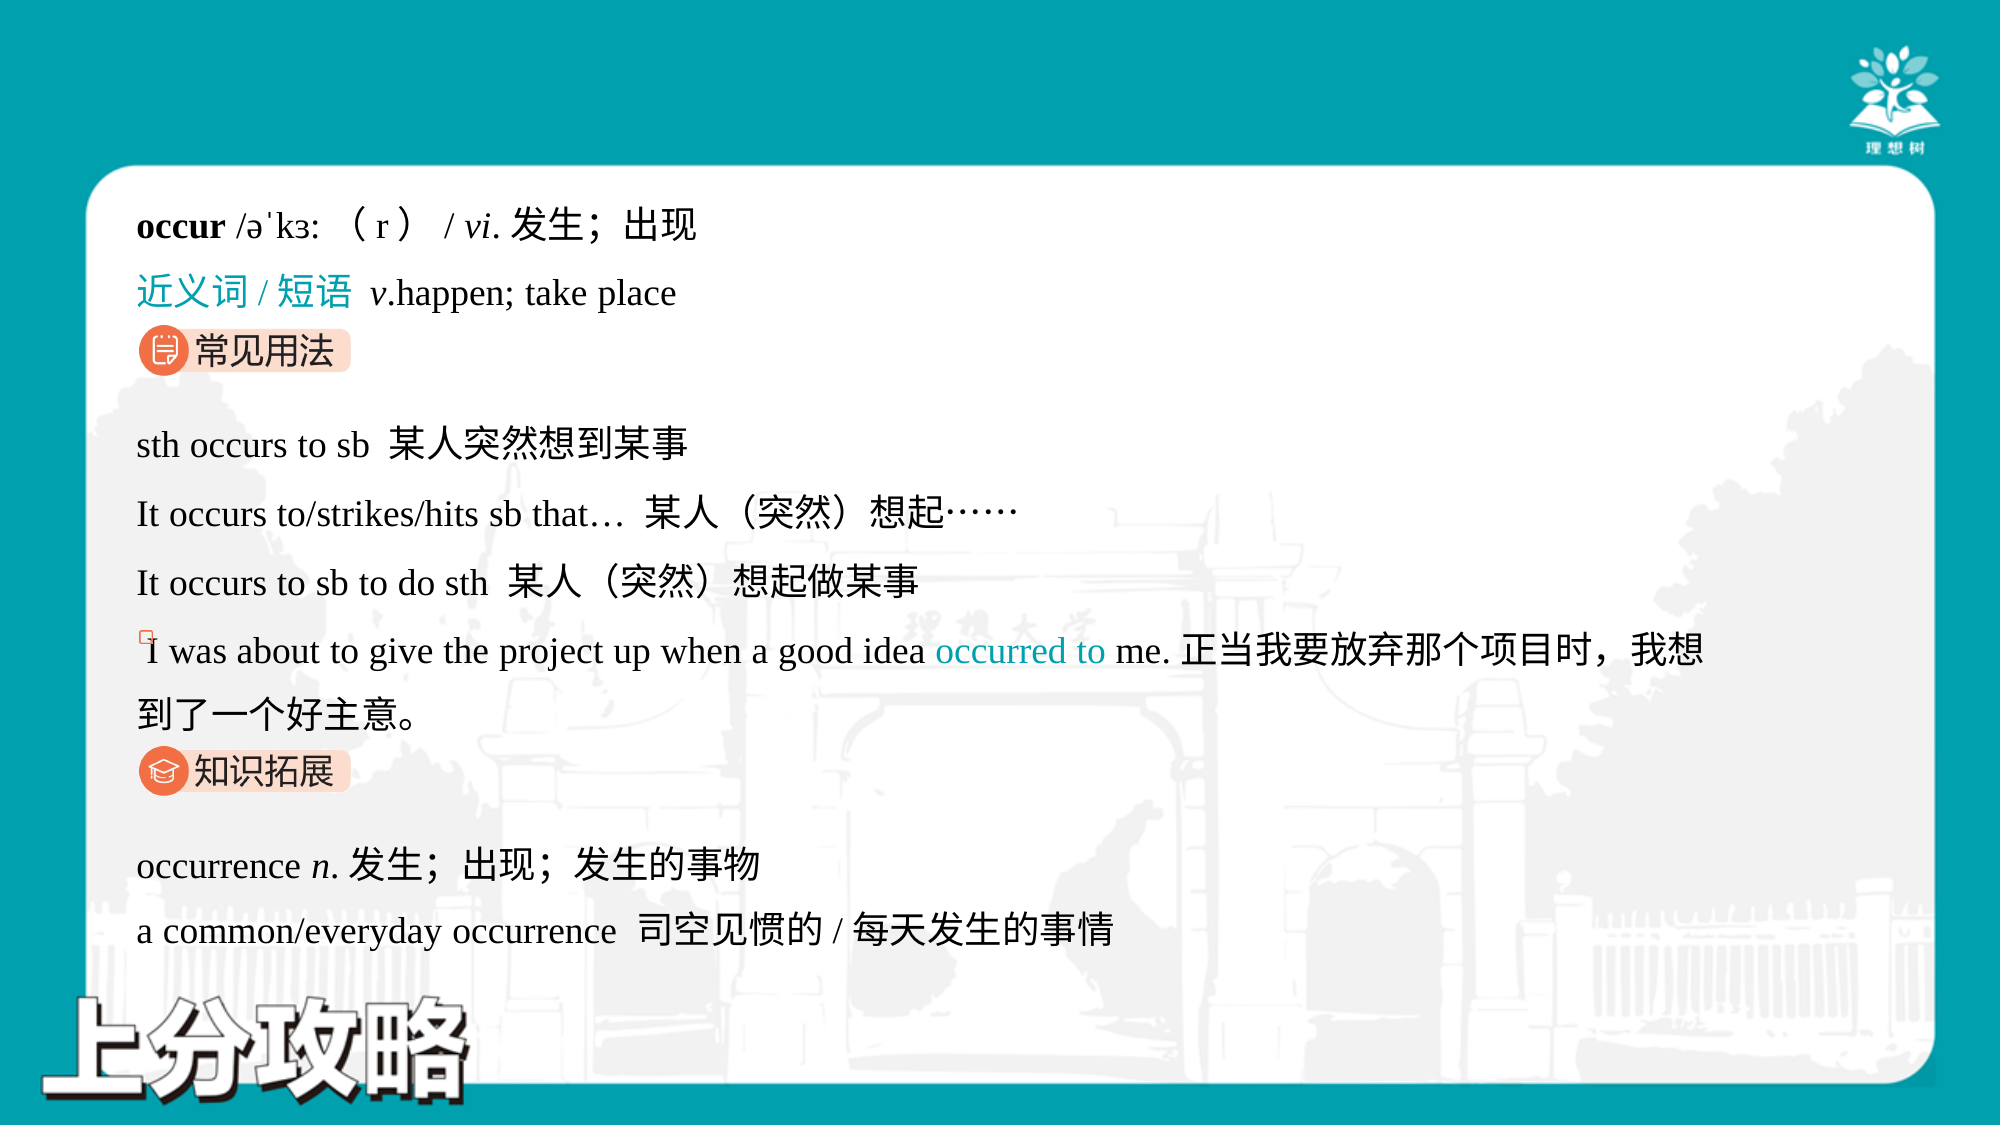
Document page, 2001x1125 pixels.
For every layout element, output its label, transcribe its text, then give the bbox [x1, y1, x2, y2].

text_box sth occurs to sb 某人突然想到某事 It occurs to/strikes/hits sb that… 某人（突然）想起…… It occurs to sb to do sth 某人（突然）想起做某事 I was about to give the project up when a good idea occurred to me.正当我要放弃那个项目时，我想 到了一个好主意。#39 [136, 396, 1865, 729]
picture [0, 0, 2000, 1125]
text_box occur /əˈkɜ:（r）/ vi.发生；出现 近义词/短语 v.happen; take place#34 [136, 177, 1865, 305]
text_box occurrence n.发生；出现；发生的事物 a common/everyday occurrence 司空见惯的/每天发生的事情#42 [136, 817, 1865, 943]
